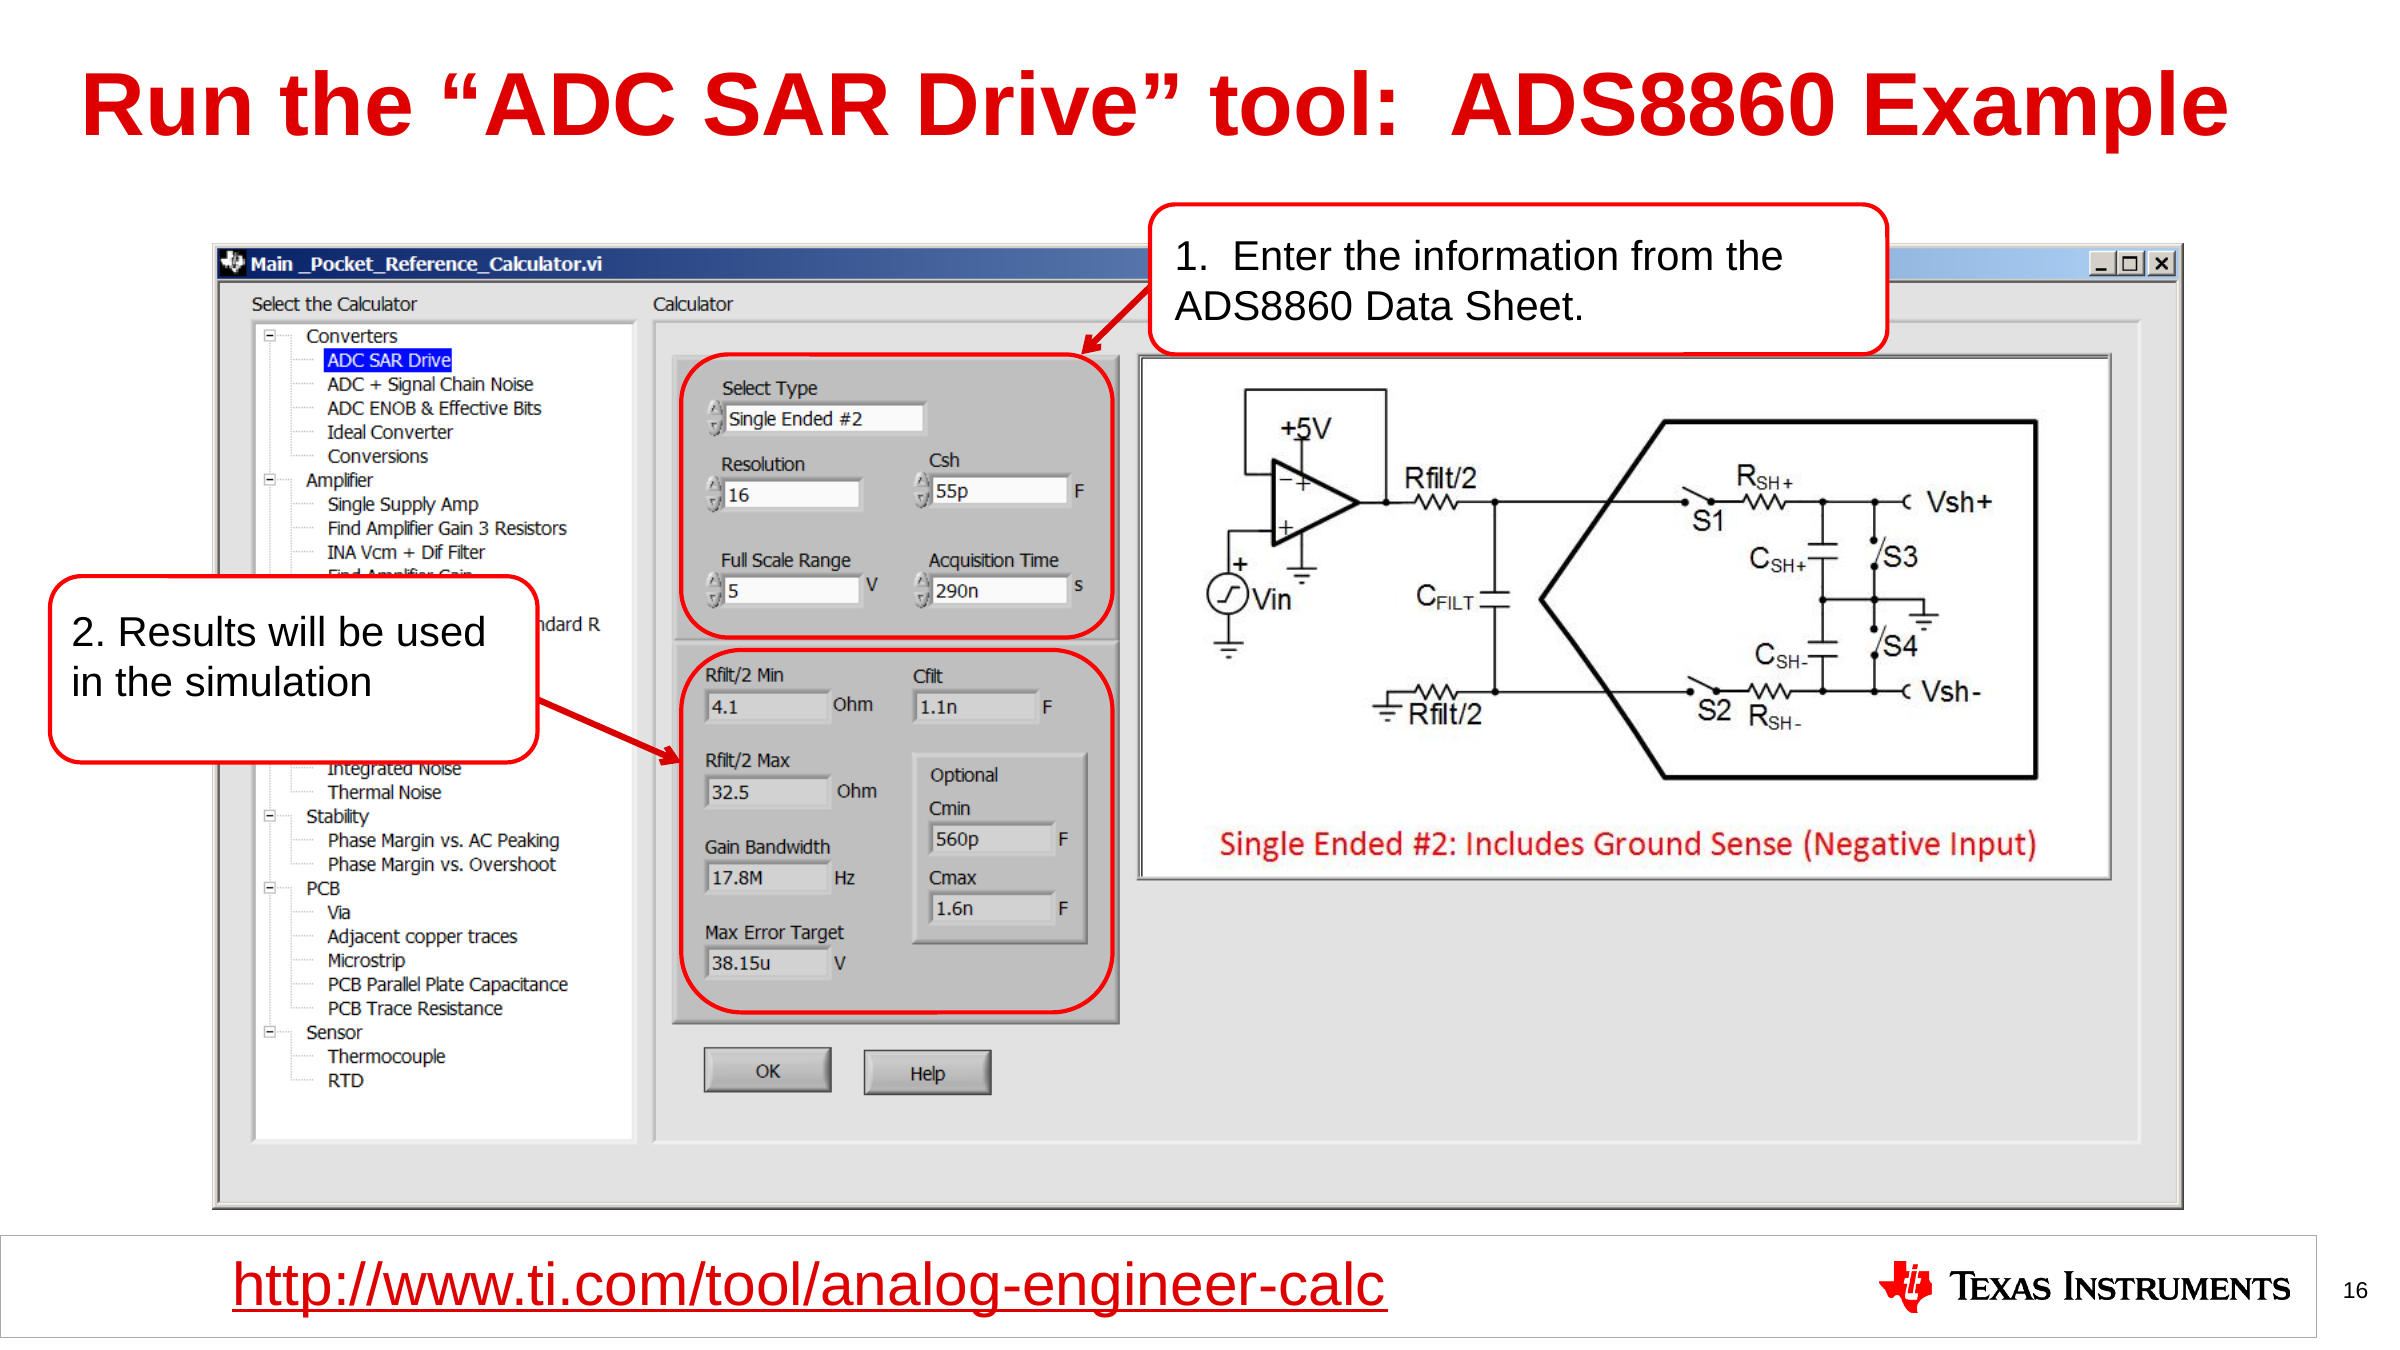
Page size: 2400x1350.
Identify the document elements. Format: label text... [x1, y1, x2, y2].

title Run the “ADC SAR Drive” tool: ADS8860 Example [60, 27, 2282, 189]
picture [1879, 1307, 2290, 1313]
picture [212, 242, 2184, 1210]
text_box http://www.ti.com/tool/analog-engineer-calc [217, 1237, 1403, 1325]
picture [1879, 1261, 2290, 1265]
slide_number 16 [1828, 1265, 2389, 1307]
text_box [1149, 204, 1888, 355]
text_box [49, 575, 538, 763]
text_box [541, 669, 682, 763]
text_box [1080, 262, 1144, 355]
